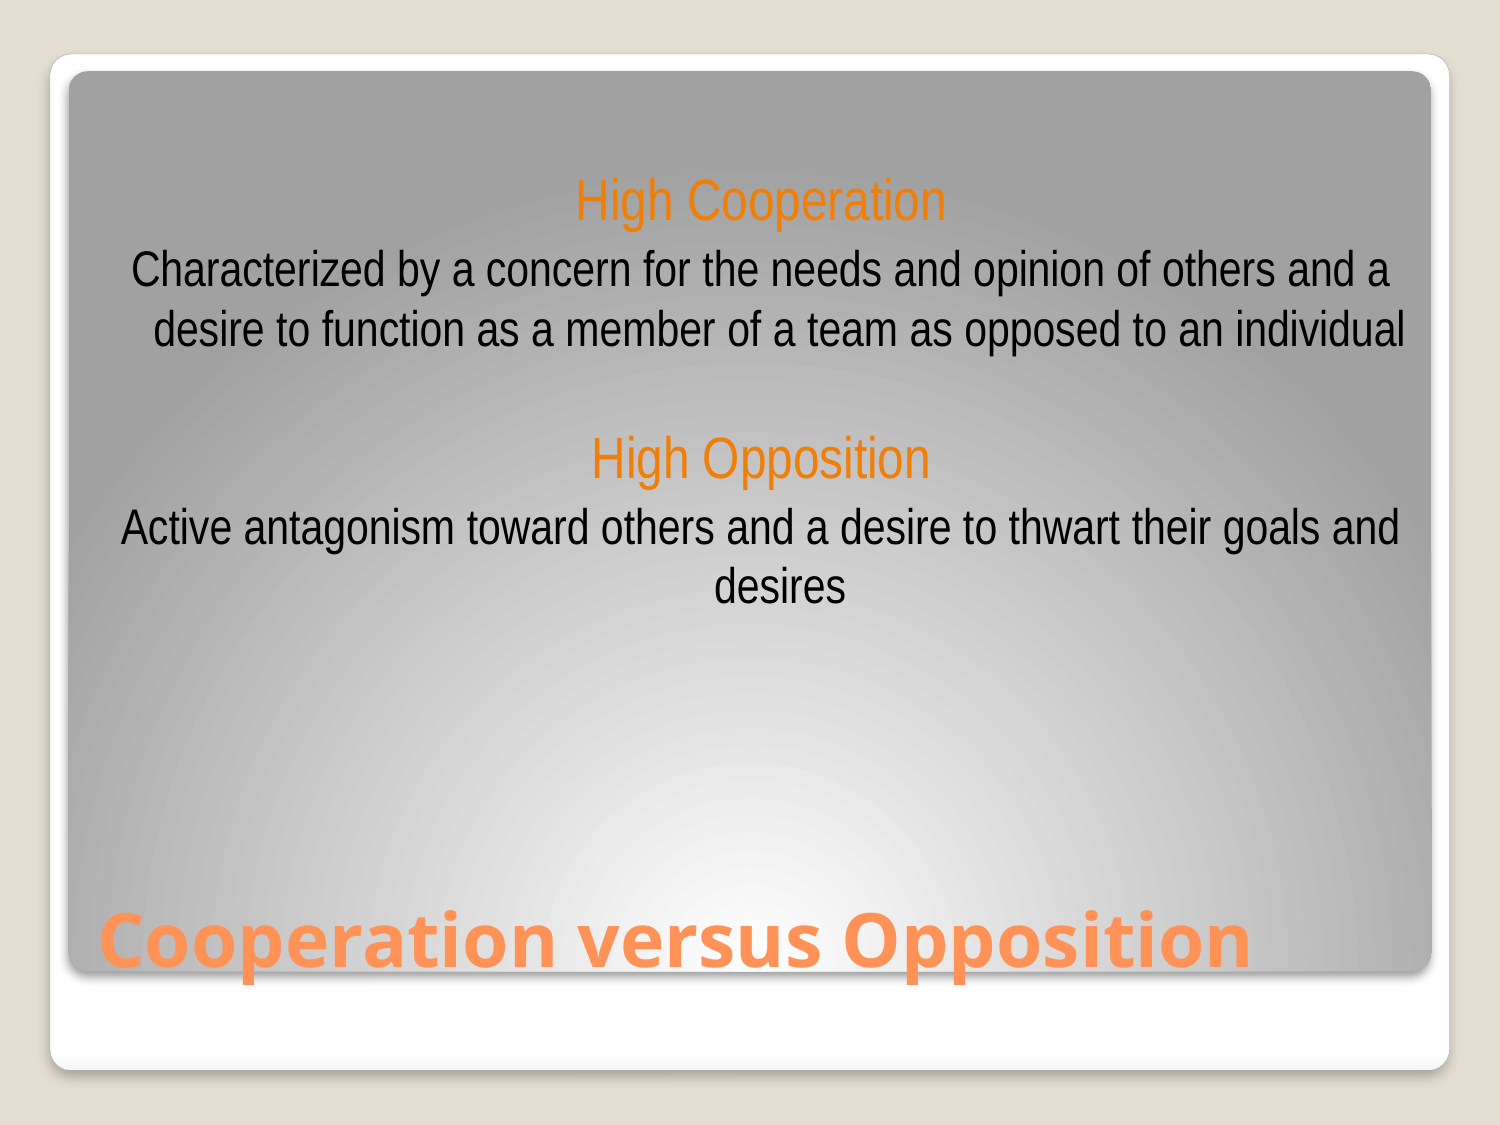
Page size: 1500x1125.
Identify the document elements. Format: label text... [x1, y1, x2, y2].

list High Cooperation Characterized by a concern for the needs and opinion of others and a desire to function as a member of a team as opposed to an individual High Opposition Active antagonism toward others and a desire to thwart their goals and desires [82, 86, 1425, 774]
title Cooperation versus Opposition [82, 817, 1425, 990]
